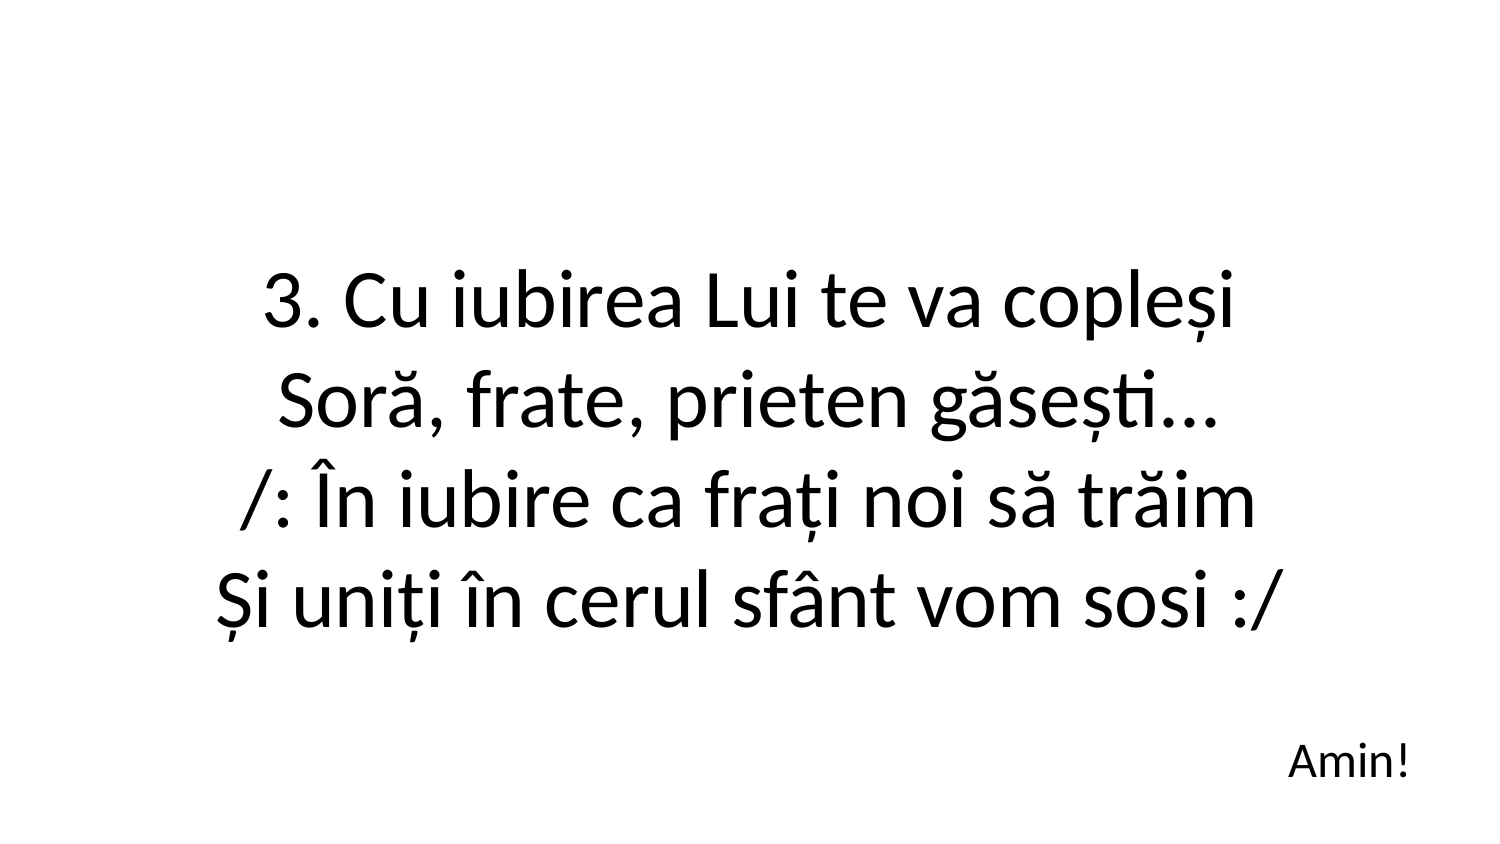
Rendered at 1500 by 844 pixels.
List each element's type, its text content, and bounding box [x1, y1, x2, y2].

text_box Amin! [1273, 674, 1427, 795]
text_box 3. Cu iubirea Lui te va copleși Soră, frate, prieten găsești... /: În iubire ca frați noi să trăim Și uniți în cerul sfânt vom sosi :/ [200, 192, 1300, 652]
